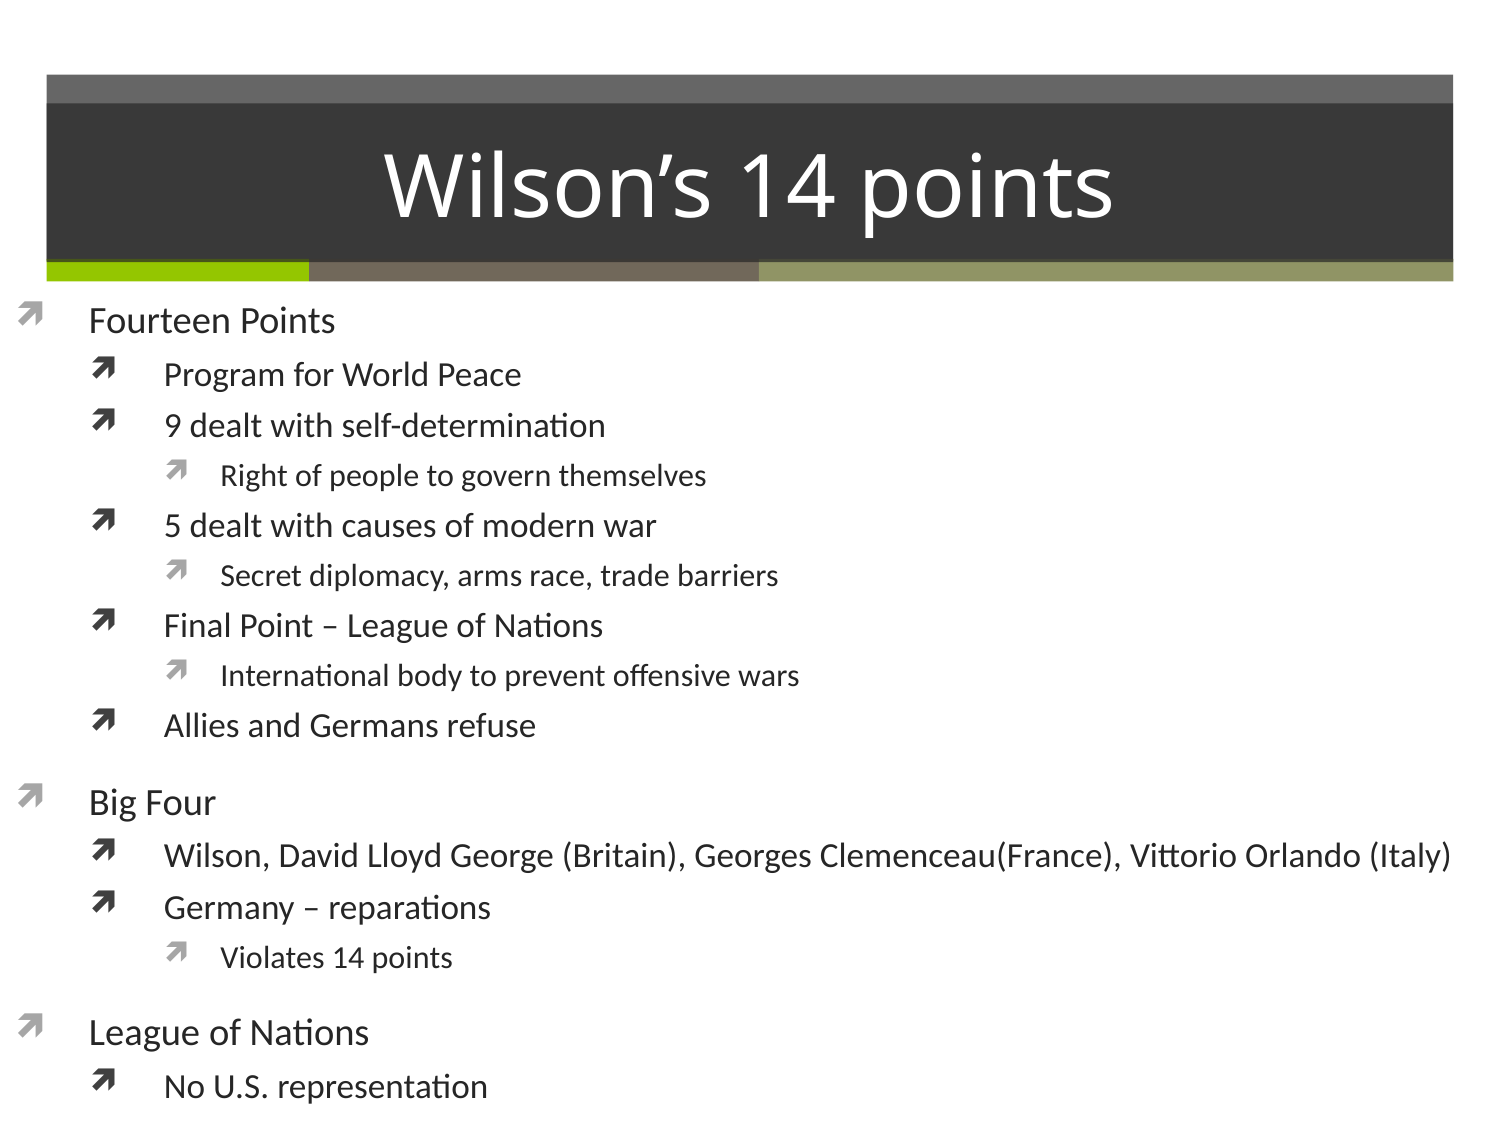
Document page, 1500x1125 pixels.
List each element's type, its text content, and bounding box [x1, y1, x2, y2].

list Fourteen Points Program for World Peace 9 dealt with self-determination Right of people to govern themselves 5 dealt with causes of modern war Secret diplomacy, arms race, trade barriers Final Point – League of Nations International body to prevent offensive wars Allies and Germans refuse Big Four Wilson, David Lloyd George (Britain), Georges Clemenceau(France), Vittorio Orlando (Italy) Germany – reparations Violates 14 points League of Nations No U.S. representation [0, 287, 1500, 1125]
title Wilson’s 14 points [46, 103, 1454, 263]
